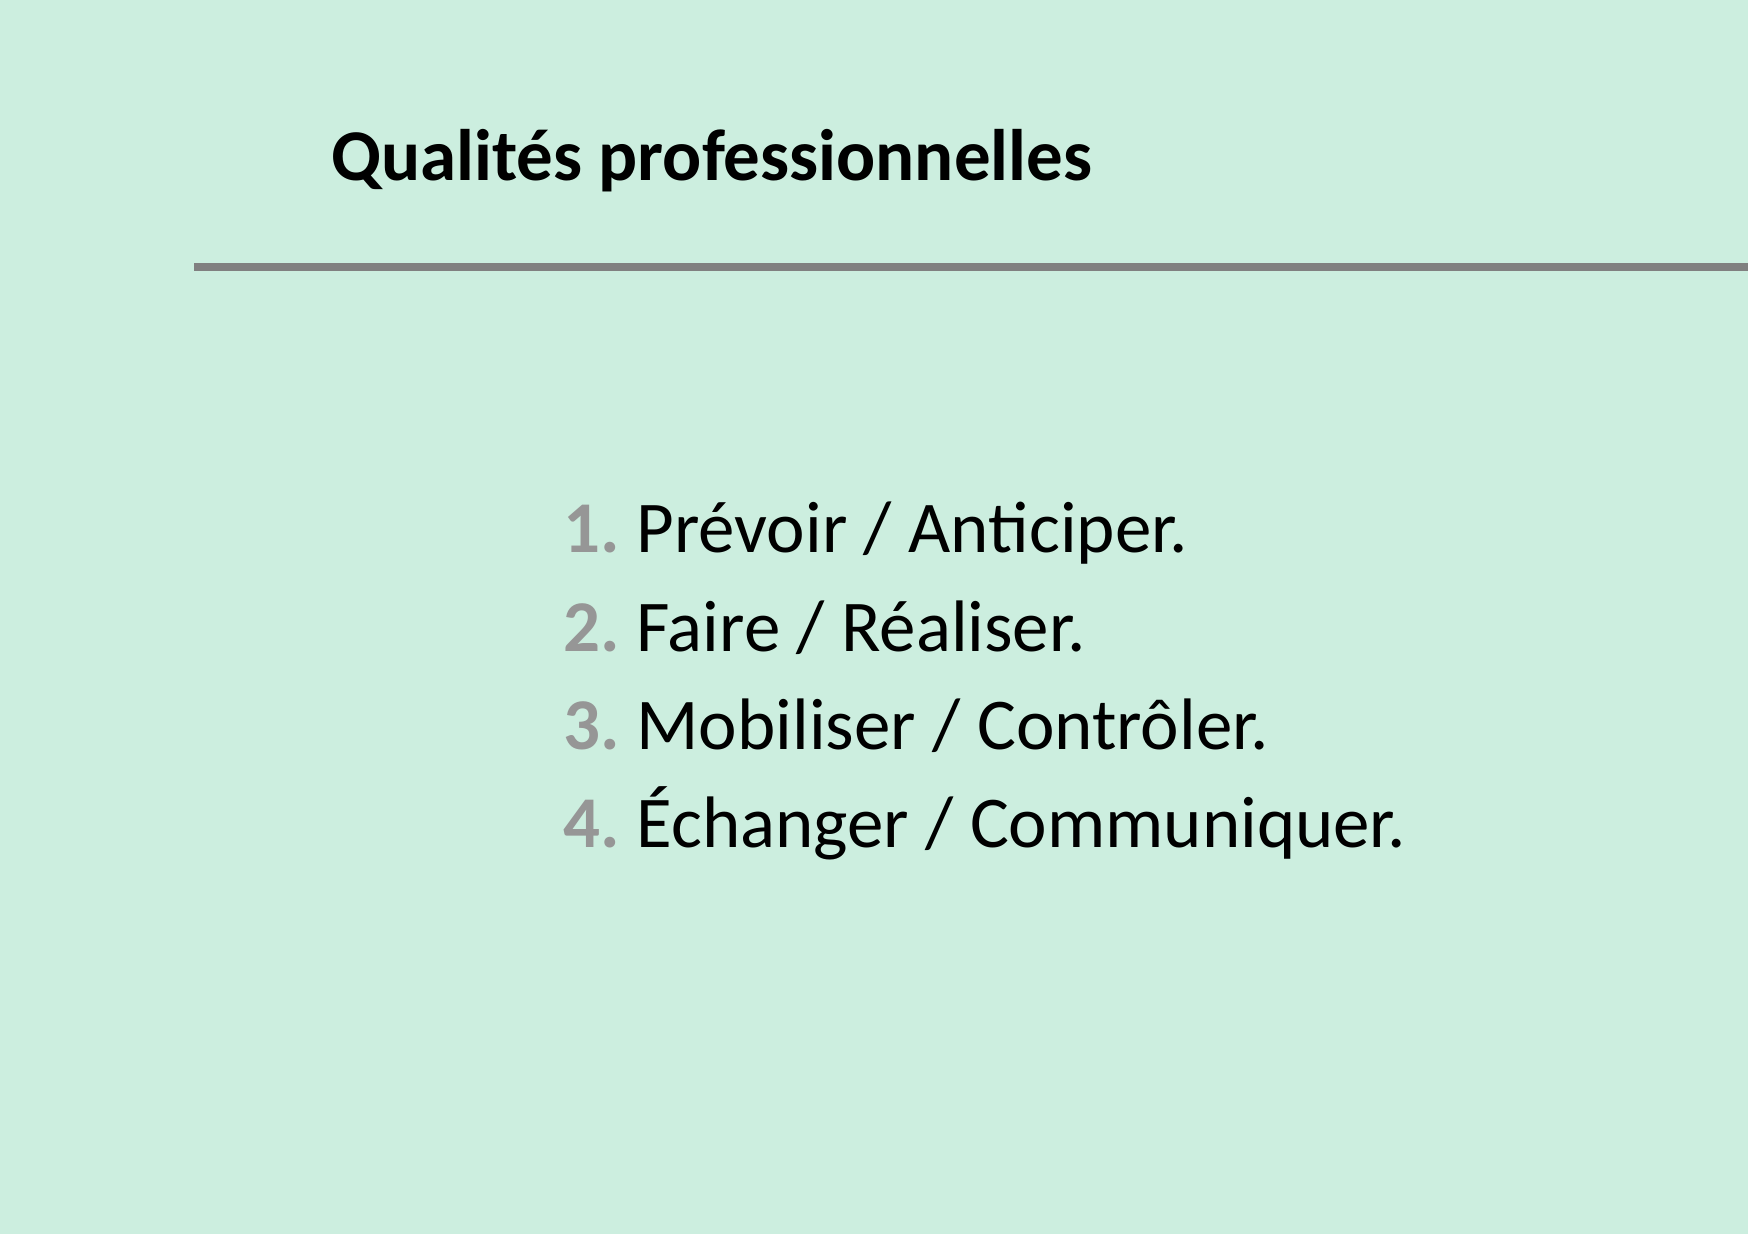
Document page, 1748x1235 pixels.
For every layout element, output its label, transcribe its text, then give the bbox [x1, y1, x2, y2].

text_box 1. Prévoir / Anticiper. 2. Faire / Réaliser. 3. Mobiliser / Contrôler. 4. Échanger / Communiquer. [563, 479, 1407, 863]
text_box [195, 264, 1748, 271]
text_box Qualités professionnelles [331, 107, 1570, 196]
